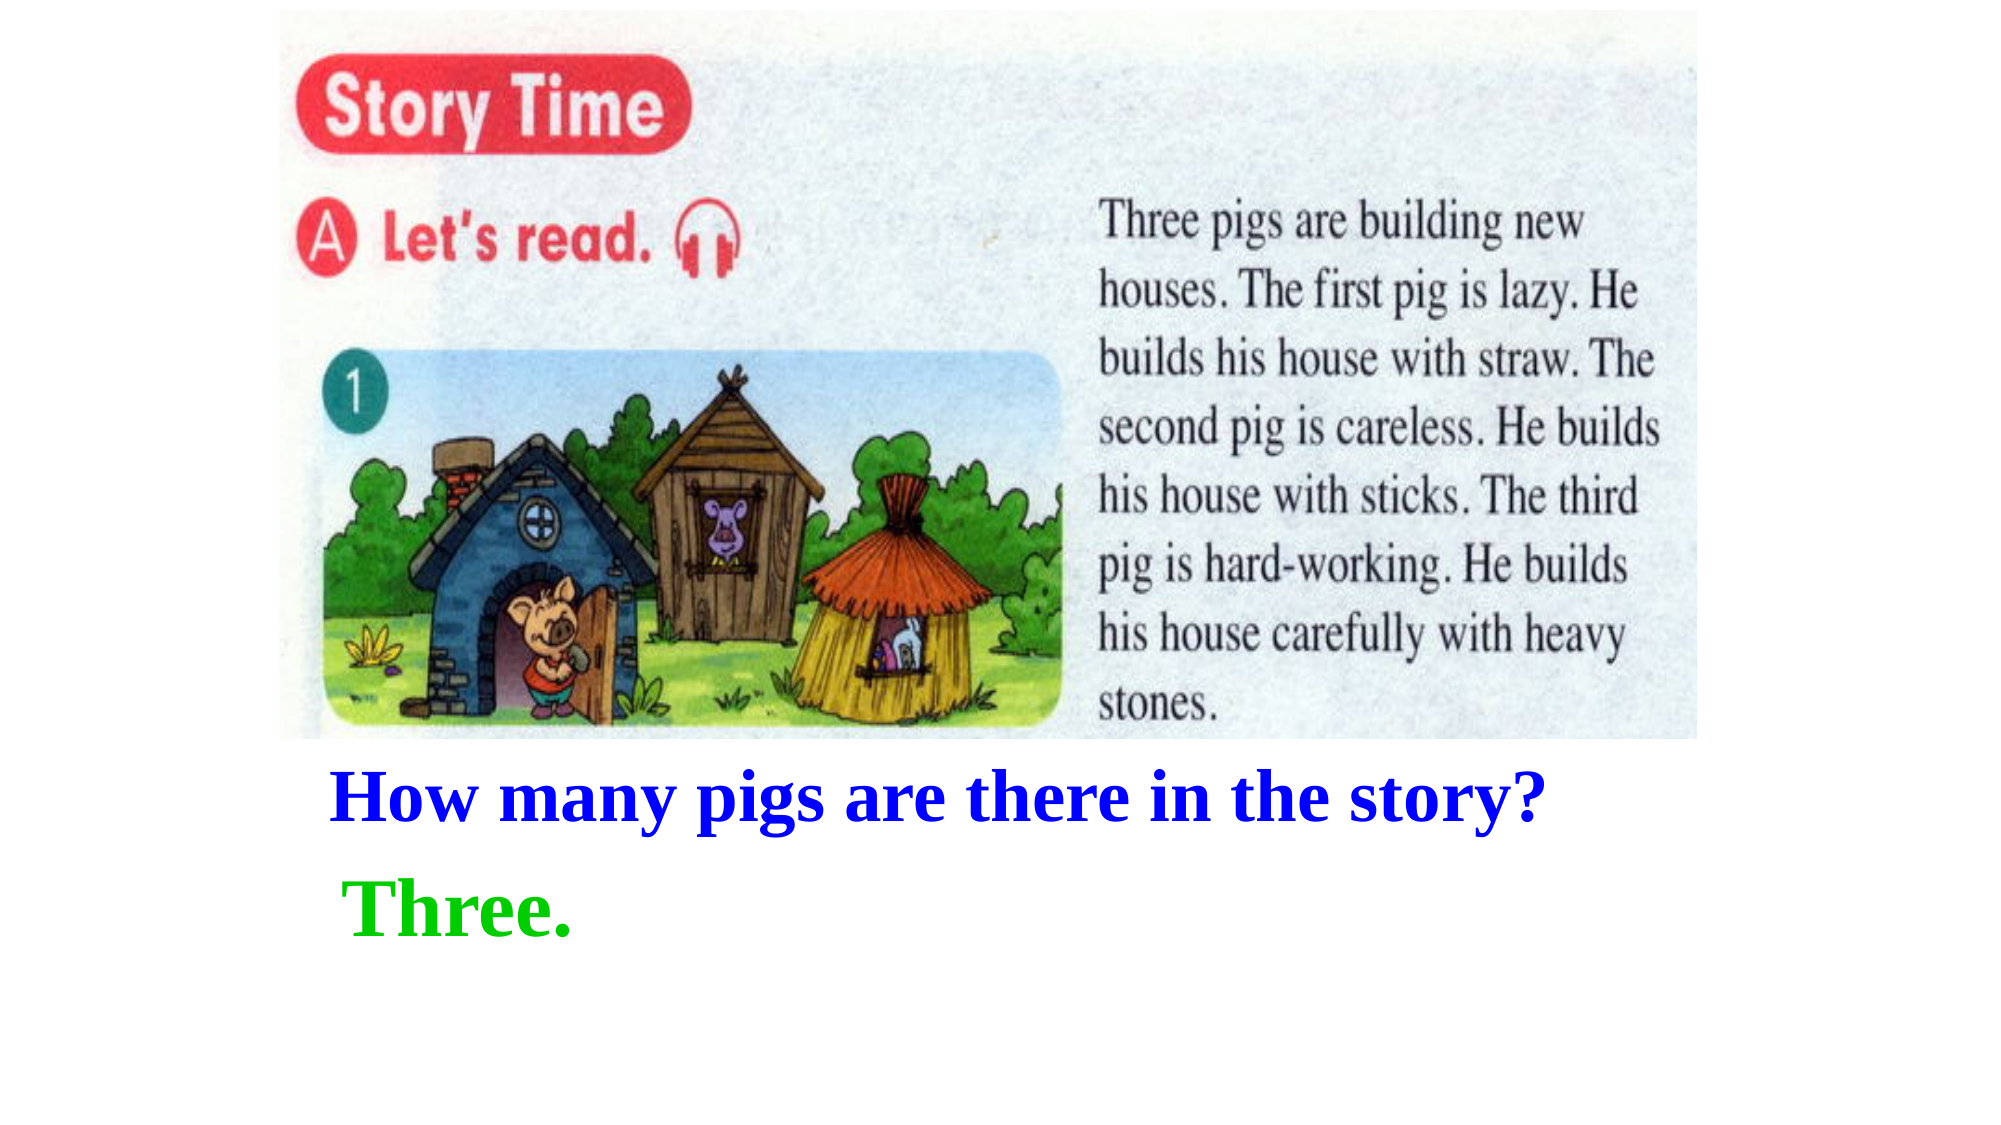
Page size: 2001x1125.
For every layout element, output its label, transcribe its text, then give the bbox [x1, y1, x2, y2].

picture [279, 10, 1698, 739]
text_box Three. [326, 846, 729, 1006]
text_box How many pigs are there in the story? [315, 739, 1697, 890]
